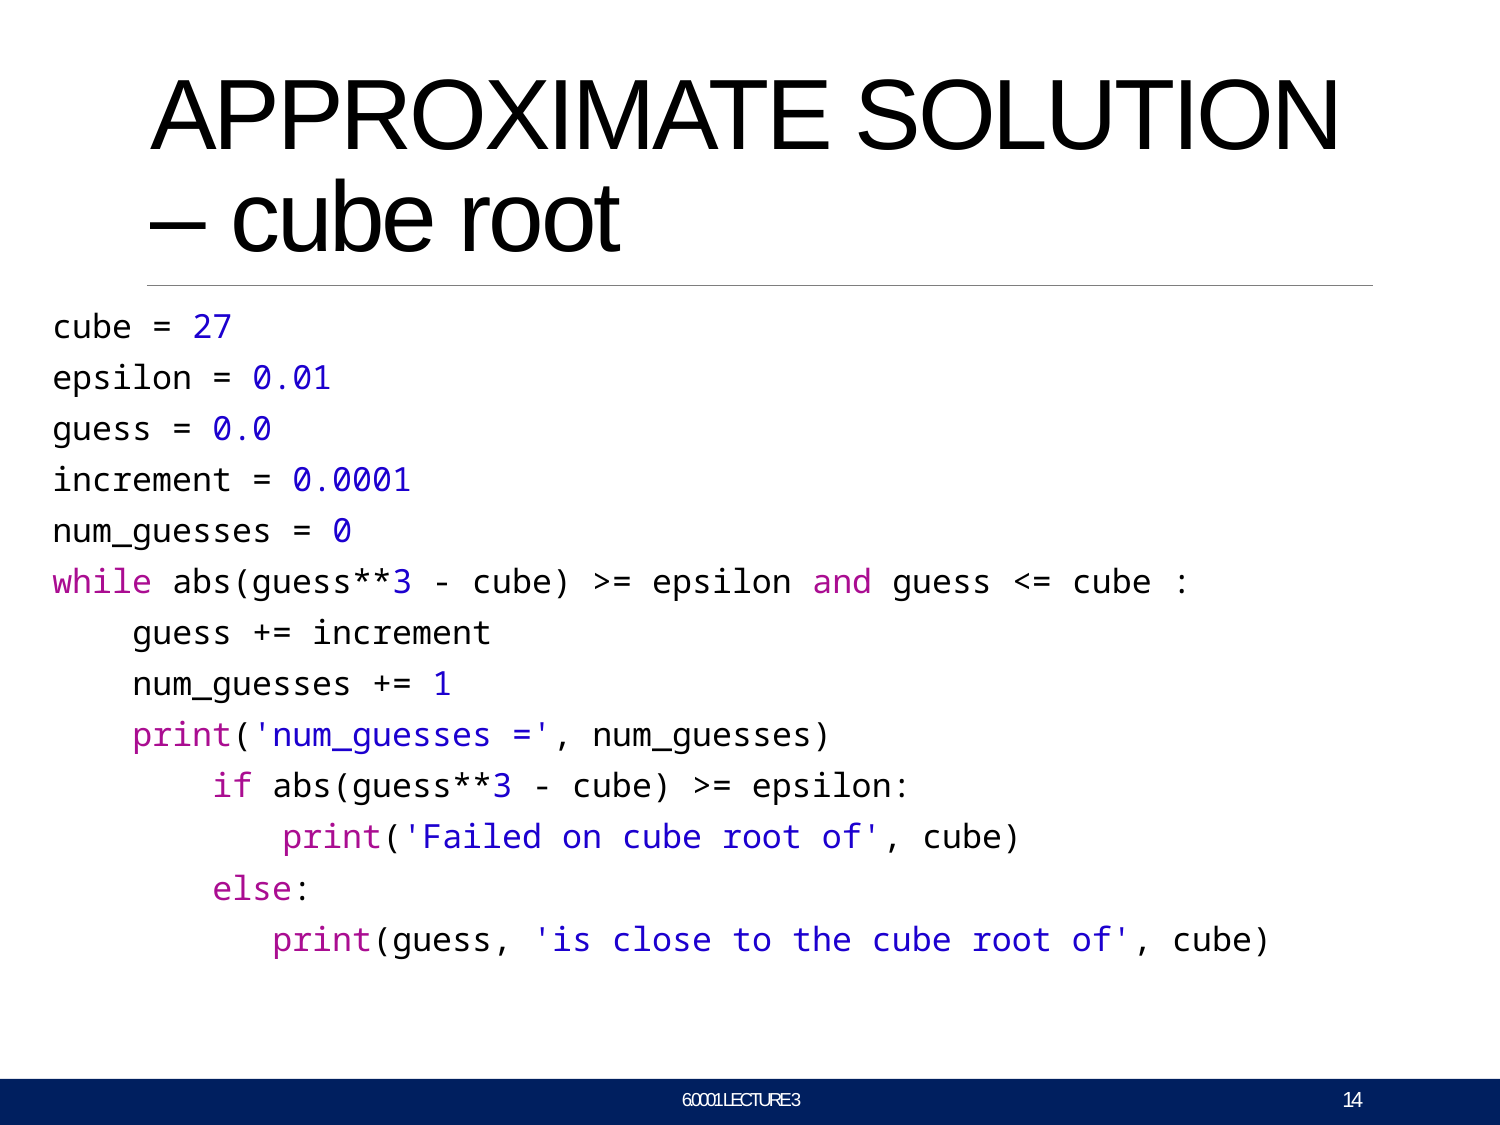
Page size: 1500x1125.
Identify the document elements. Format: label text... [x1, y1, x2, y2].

footer 6.0001 LECTURE 3 [679, 1090, 821, 1125]
text_box – cube root [147, 149, 1050, 272]
slide_number 14 [1338, 1088, 1369, 1125]
text_box cube = 27 epsilon = 0.01 guess = 0.0 increment = 0.0001 num_guesses = 0 while abs(guess**3 - cube) >= epsilon and guess <= cube : guess += increment num_guesses += 1 print('num_guesses =', num_guesses) if abs(guess**3 - cube) >= epsilon: print('Failed on cube root of', cube) else: print(guess, 'is close to the cube root of', cube) [50, 293, 1392, 958]
title APPROXIMATE SOLUTION [147, 47, 1475, 238]
